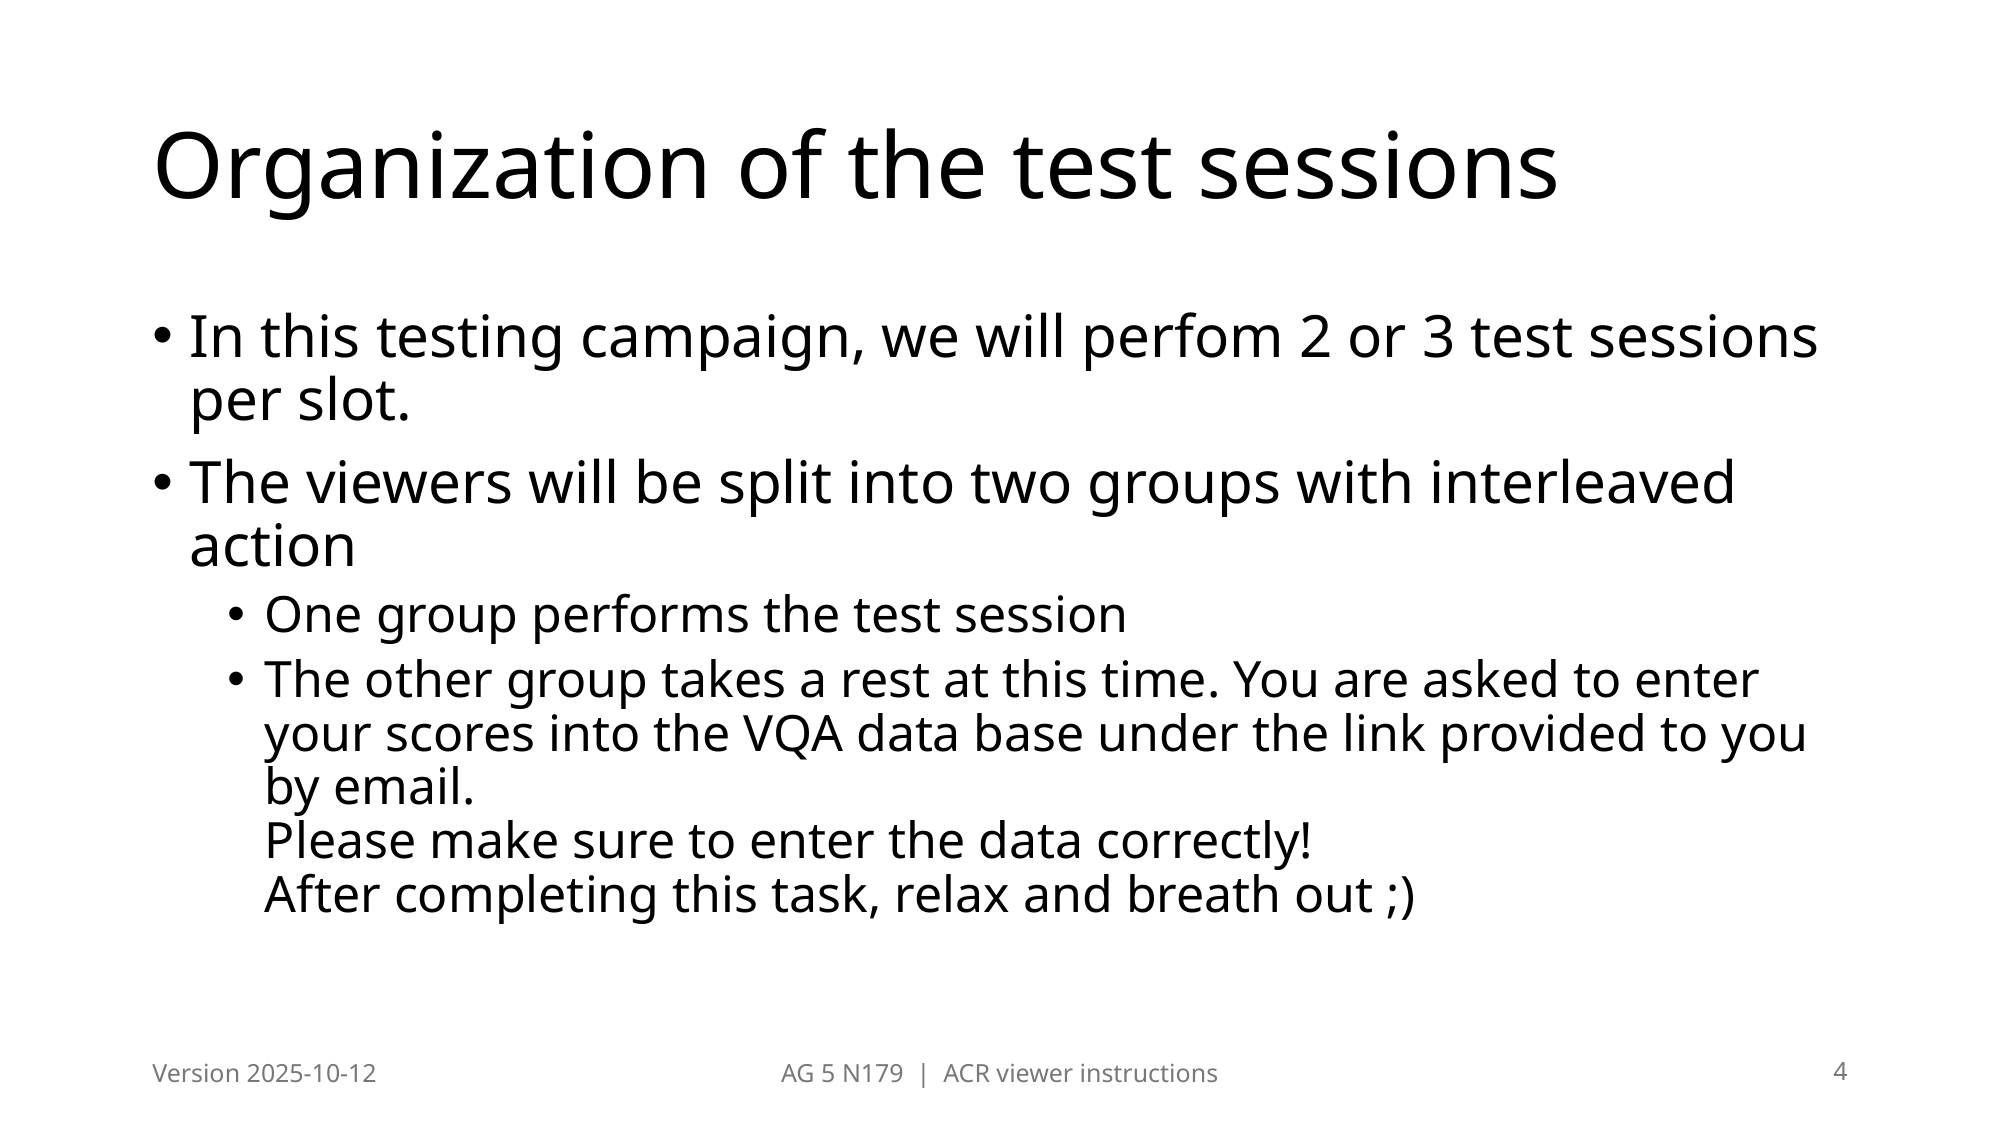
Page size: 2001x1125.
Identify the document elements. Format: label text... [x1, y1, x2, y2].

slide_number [137, 1042, 587, 1103]
list In this testing campaign, we will perfom 2 or 3 test sessions per slot. The viewers will be split into two groups with interleaved action One group performs the test session The other group takes a rest at this time. You are asked to enter your scores into the VQA data base under the link provided to you by email. Please make sure to enter the data correctly! After completing this task, relax and breath out ;) [137, 299, 1863, 1014]
slide_number 4 [1412, 1042, 1863, 1103]
title Organization of the test sessions [137, 59, 1863, 278]
footer AG 5 N179 | ACR viewer instructions [587, 1042, 1412, 1103]
